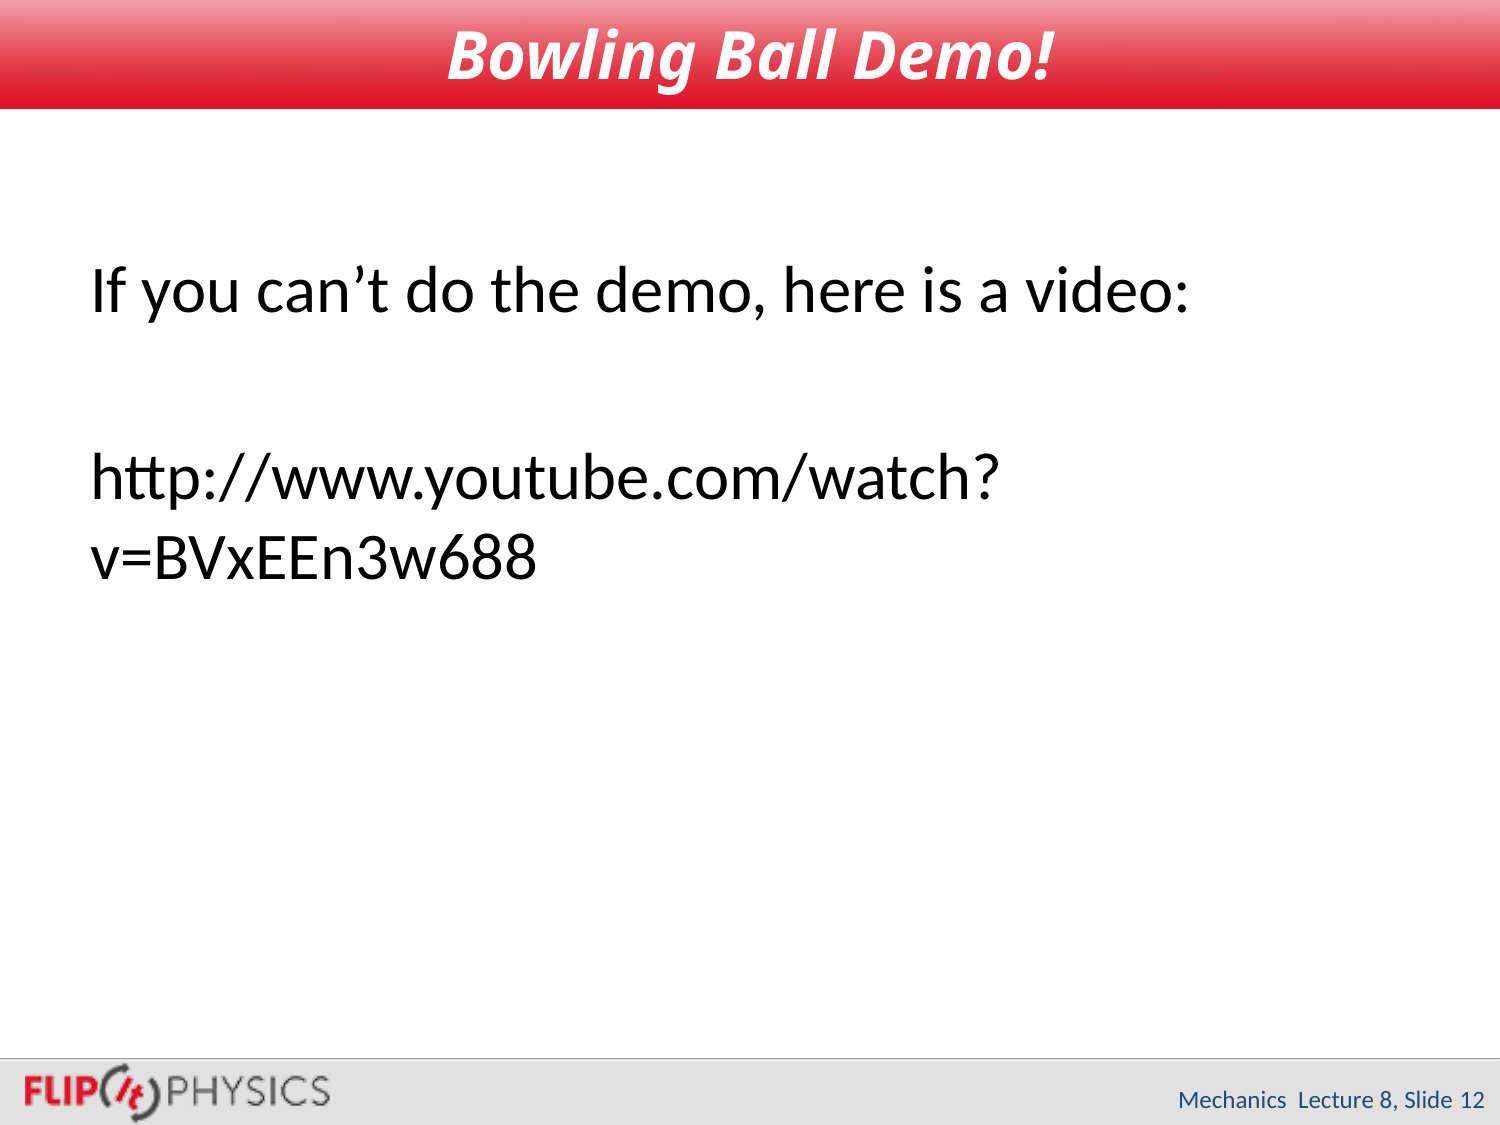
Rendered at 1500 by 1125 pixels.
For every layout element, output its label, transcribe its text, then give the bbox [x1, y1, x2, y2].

slide_number Mechanics Lecture 8, Slide 12 [1100, 1071, 1500, 1125]
title Bowling Ball Demo! [75, 15, 1425, 91]
picture [0, 0, 1500, 109]
picture [0, 1058, 1500, 1125]
list If you can’t do the demo, here is a video: http://www.youtube.com/watch?v=BVxEEn3w688 [75, 145, 1425, 1010]
